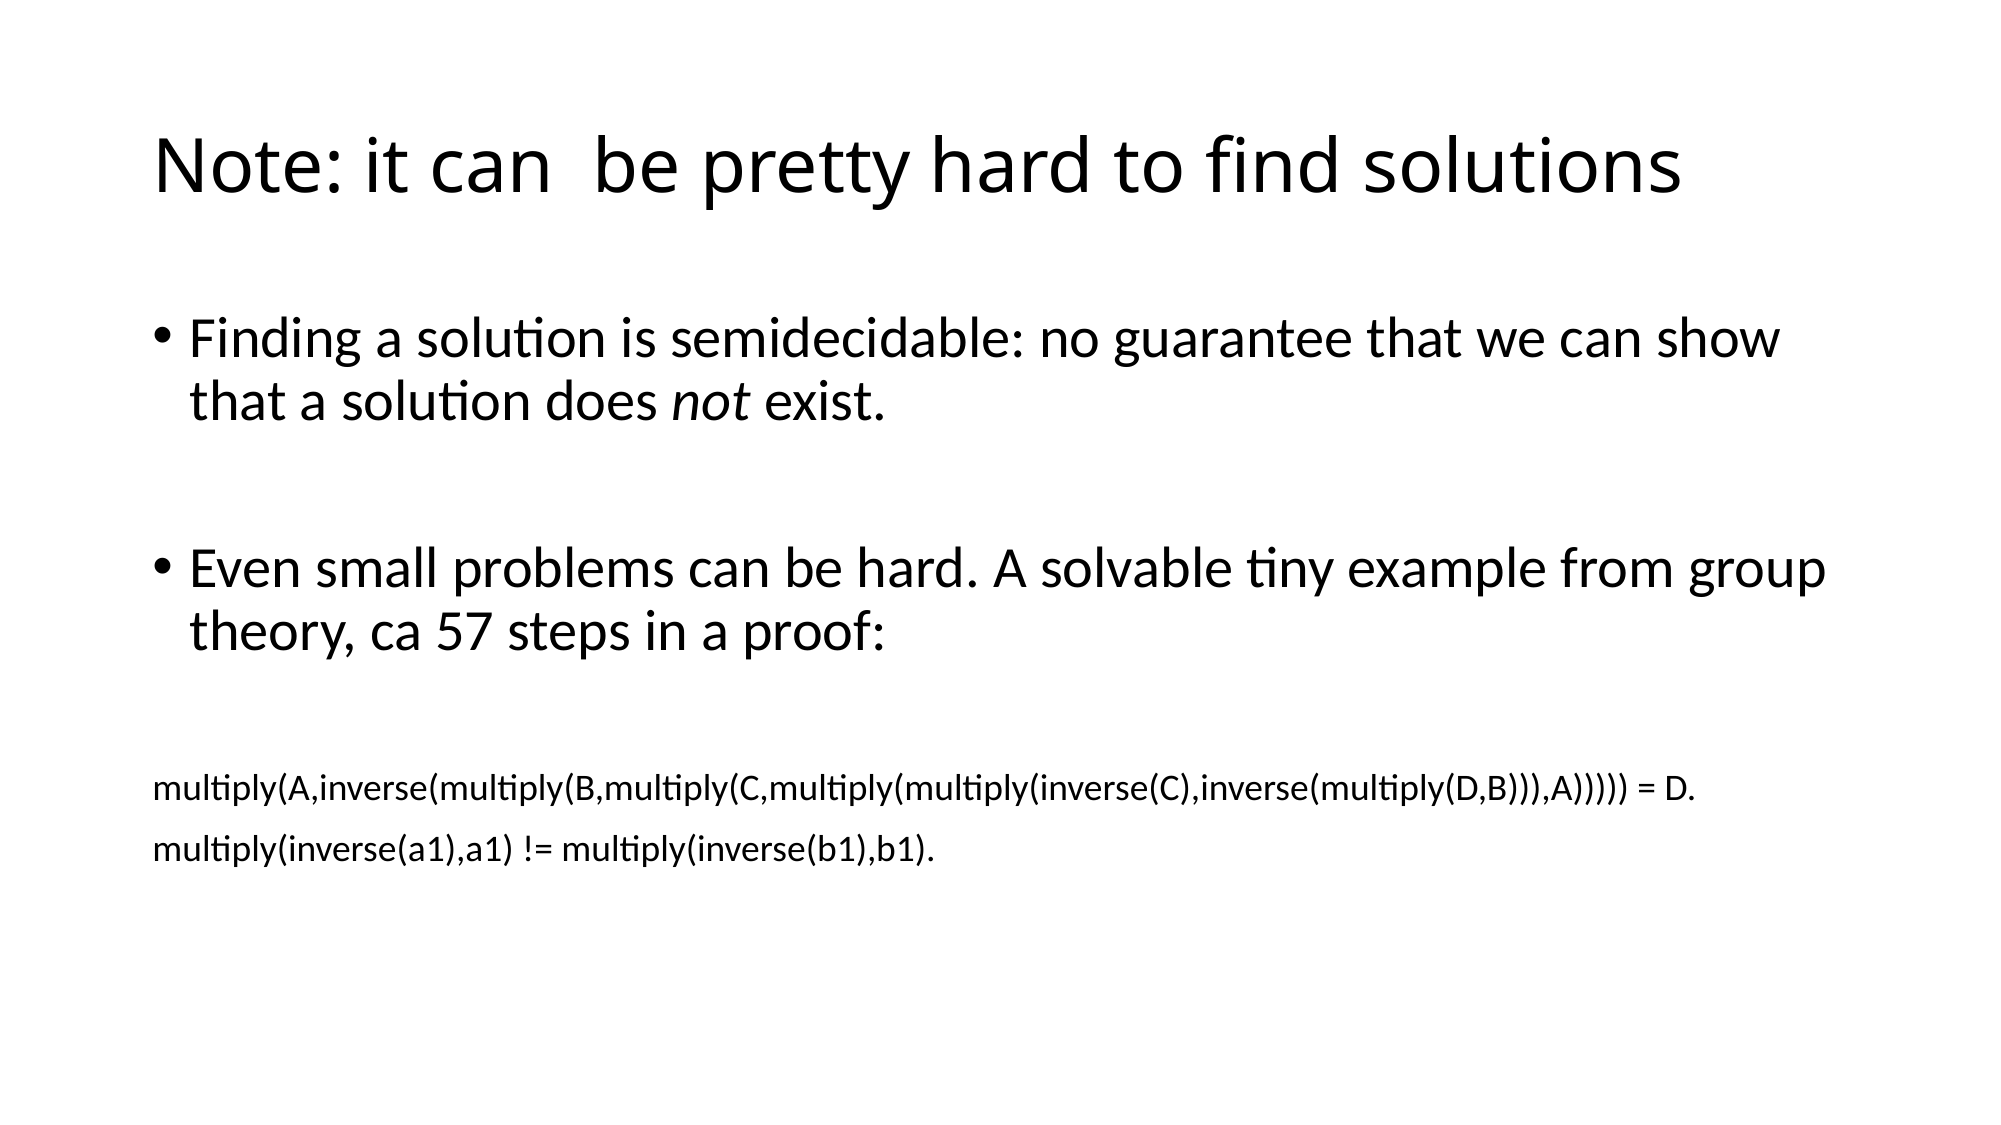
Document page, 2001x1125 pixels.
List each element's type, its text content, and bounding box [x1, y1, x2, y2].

title Note: it can be pretty hard to find solutions [137, 59, 1863, 278]
list Finding a solution is semidecidable: no guarantee that we can show that a solution does not exist. Even small problems can be hard. A solvable tiny example from group theory, ca 57 steps in a proof: multiply(A,inverse(multiply(B,multiply(C,multiply(multiply(inverse(C),inverse(multiply(D,B))),A))))) = D. multiply(inverse(a1),a1) != multiply(inverse(b1),b1). [137, 299, 1863, 1014]
